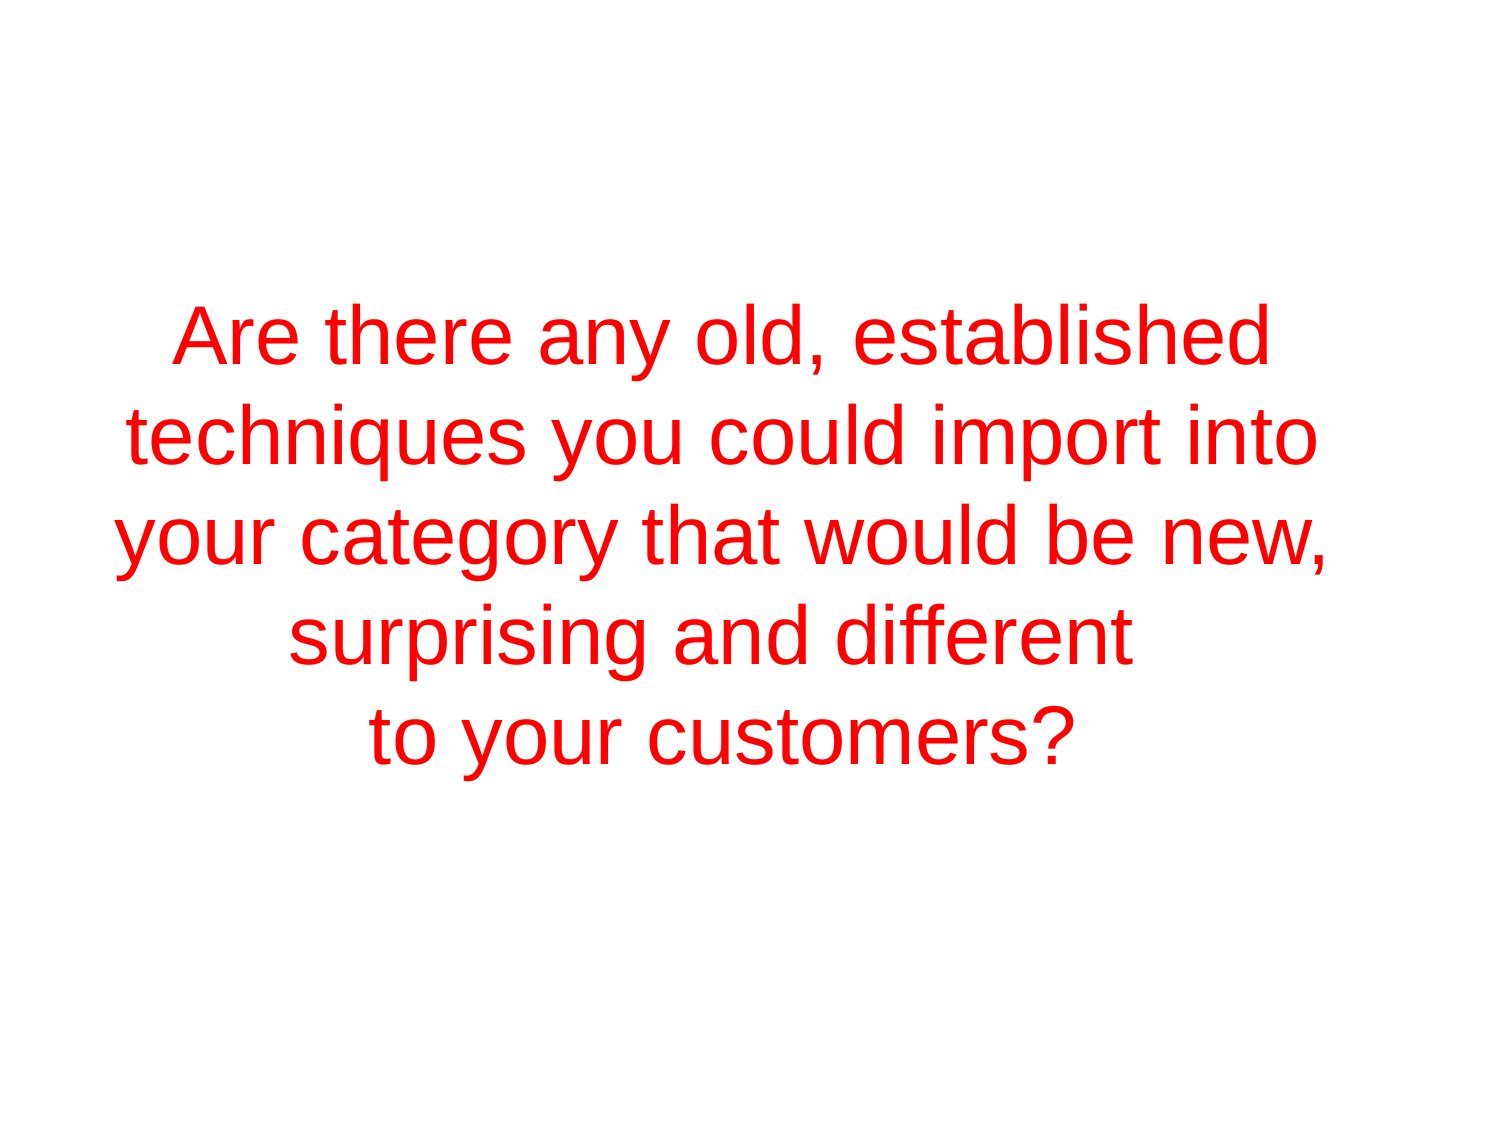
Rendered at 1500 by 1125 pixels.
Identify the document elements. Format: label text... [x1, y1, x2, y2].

text_box Are there any old, established techniques you could import into your category that would be new, surprising and different to your customers? [56, 274, 1390, 789]
